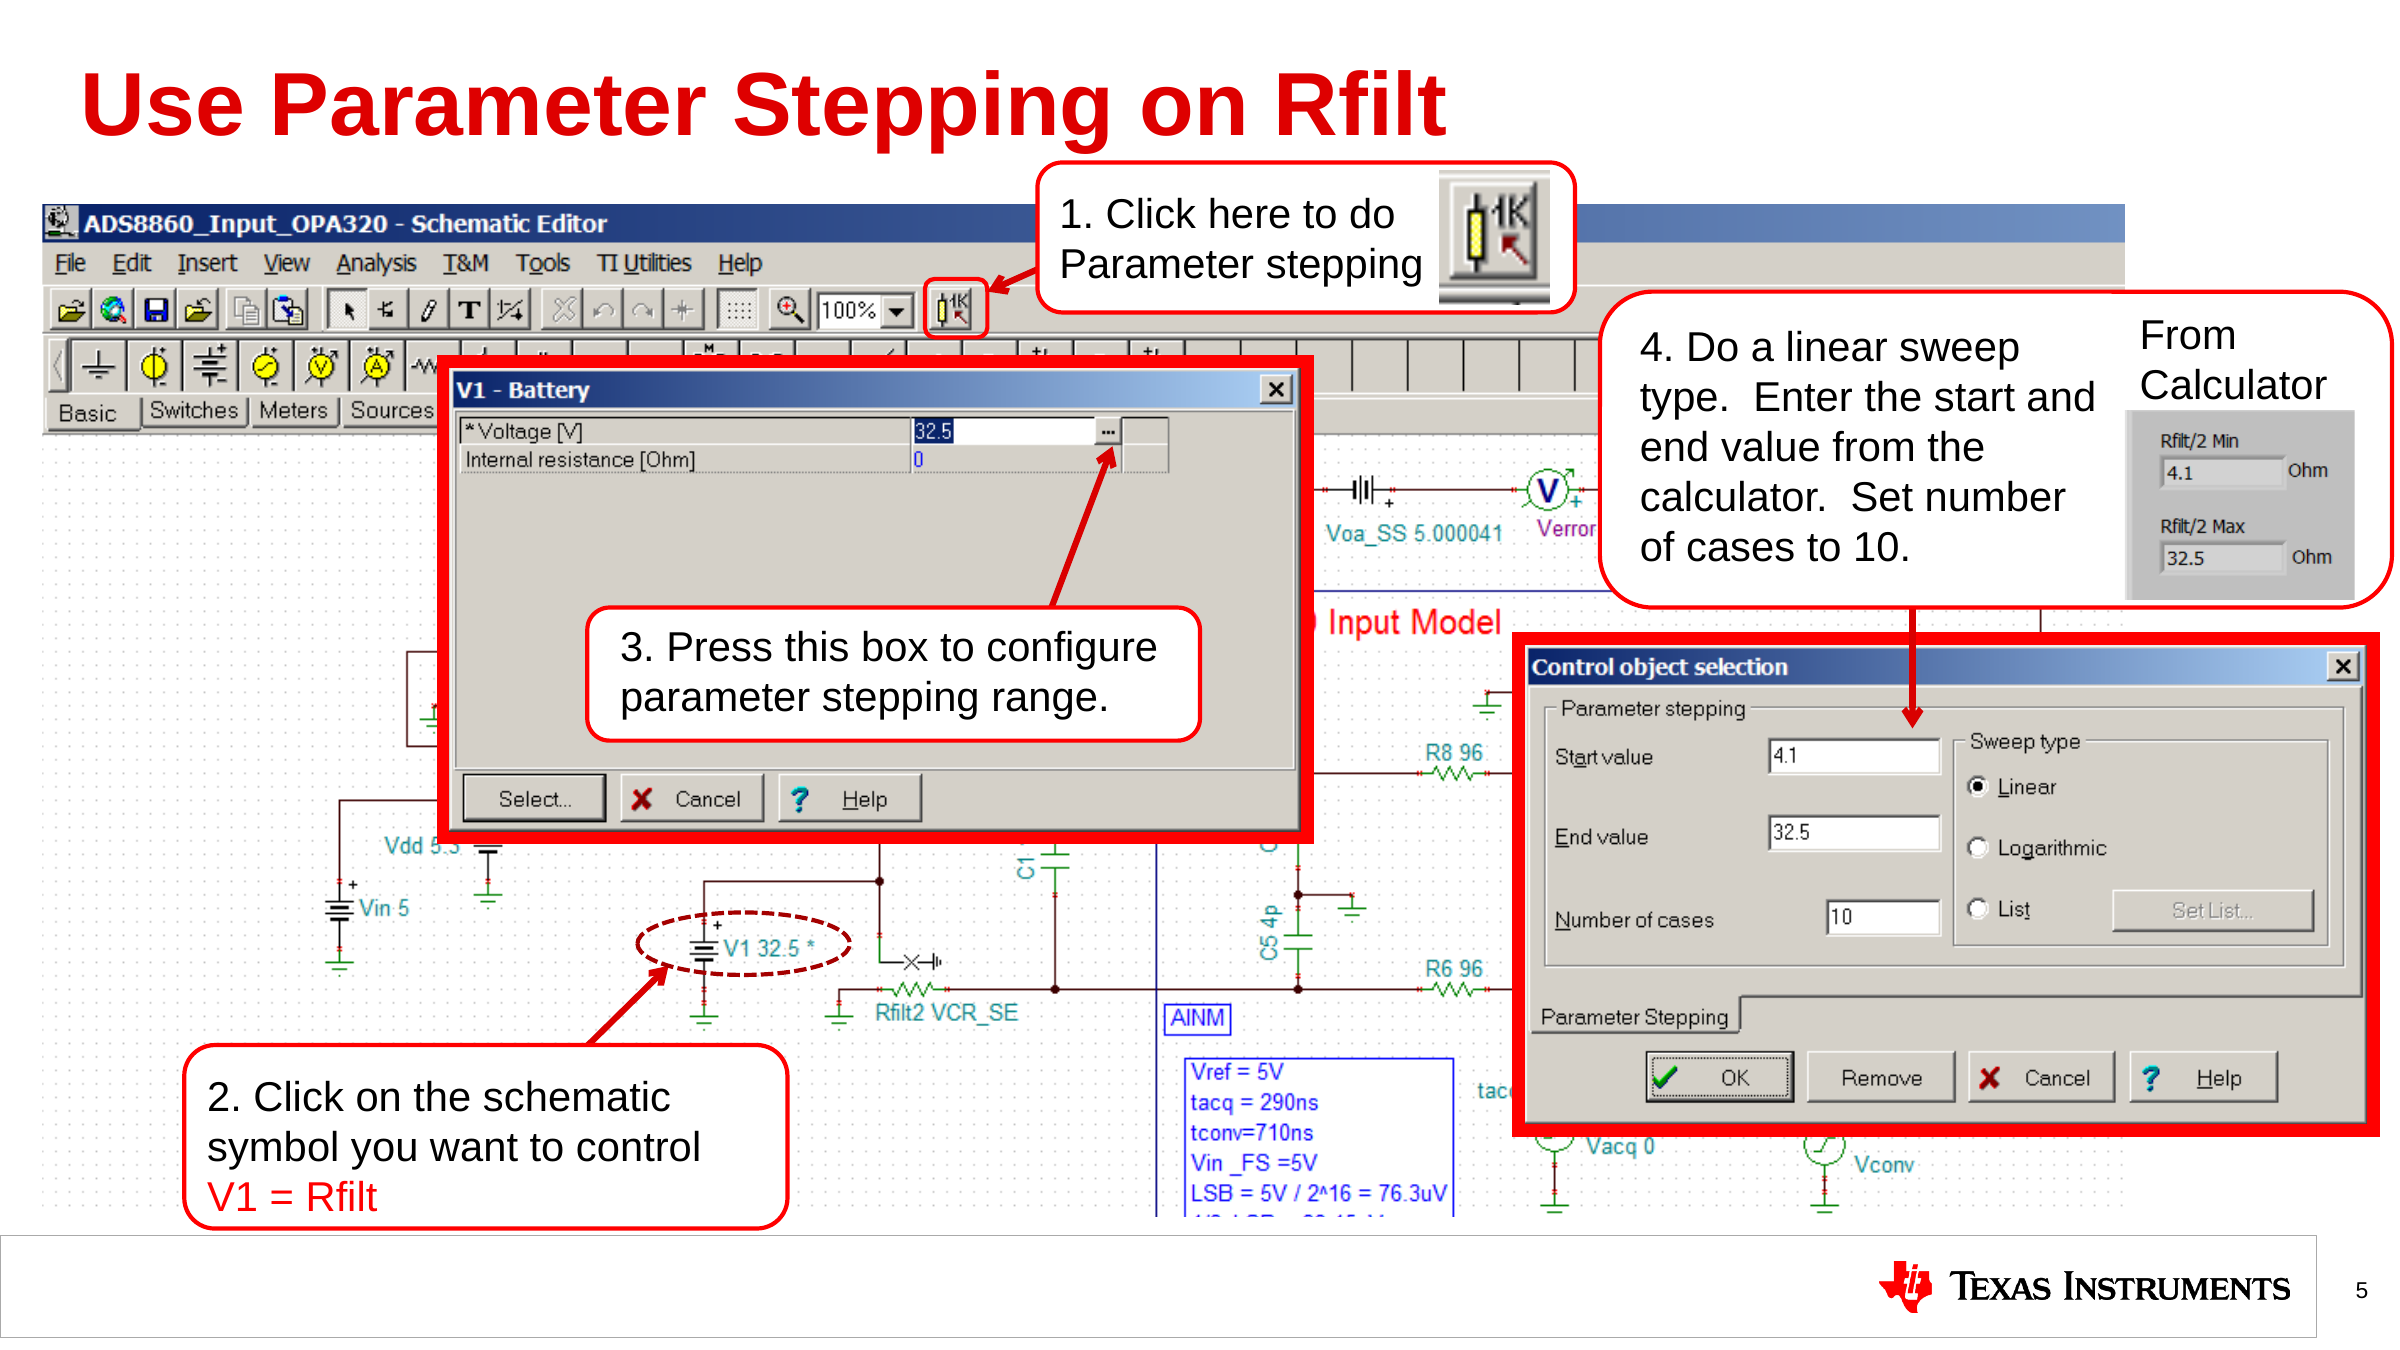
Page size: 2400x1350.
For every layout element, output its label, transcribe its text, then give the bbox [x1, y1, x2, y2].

picture [1879, 1261, 2290, 1265]
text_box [924, 162, 1576, 338]
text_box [449, 367, 1302, 833]
picture [42, 204, 2126, 1218]
picture [1879, 1307, 2290, 1313]
picture [1576, 204, 2126, 291]
slide_number 5 [1828, 1265, 2389, 1307]
title Use Parameter Stepping on Rfilt [60, 27, 2282, 189]
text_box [183, 912, 851, 1229]
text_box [1524, 291, 2393, 1125]
